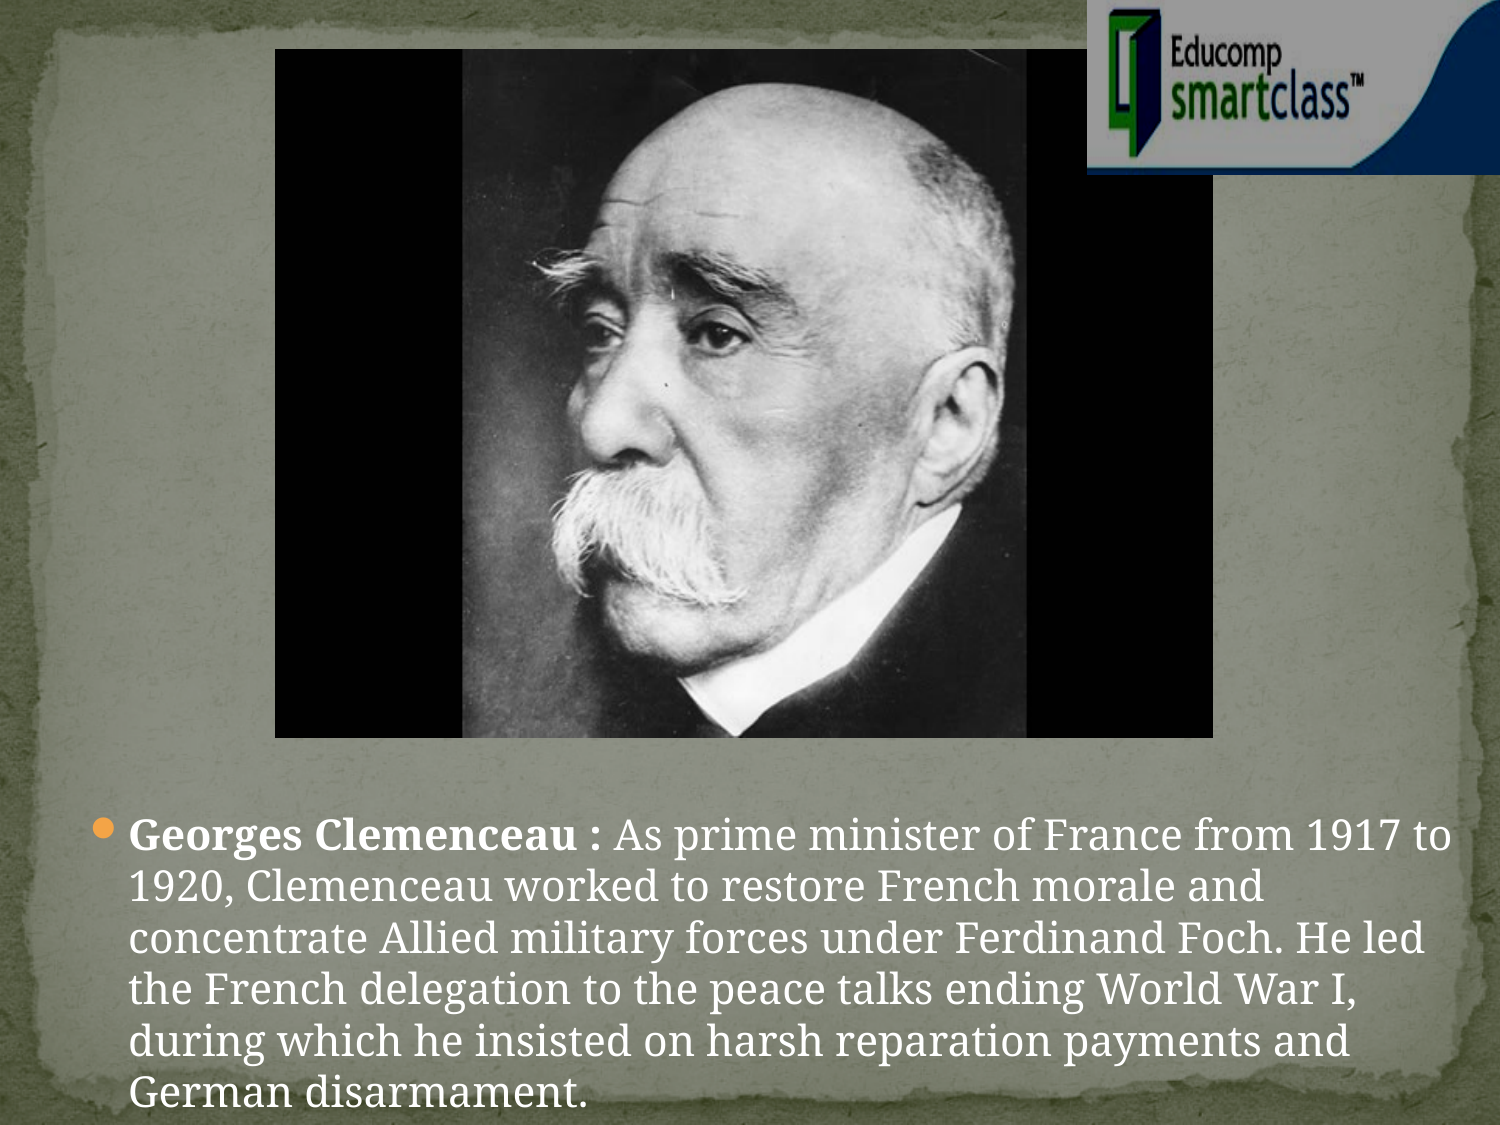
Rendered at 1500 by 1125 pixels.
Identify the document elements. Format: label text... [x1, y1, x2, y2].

picture [275, 0, 1500, 738]
list Georges Clemenceau : As prime minister of France from 1917 to 1920, Clemenceau worked to restore French morale and concentrate Allied military forces under Ferdinand Foch. He led the French delegation to the peace talks ending World War I, during which he insisted on harsh reparation payments and German disarmament. [75, 800, 1500, 1125]
